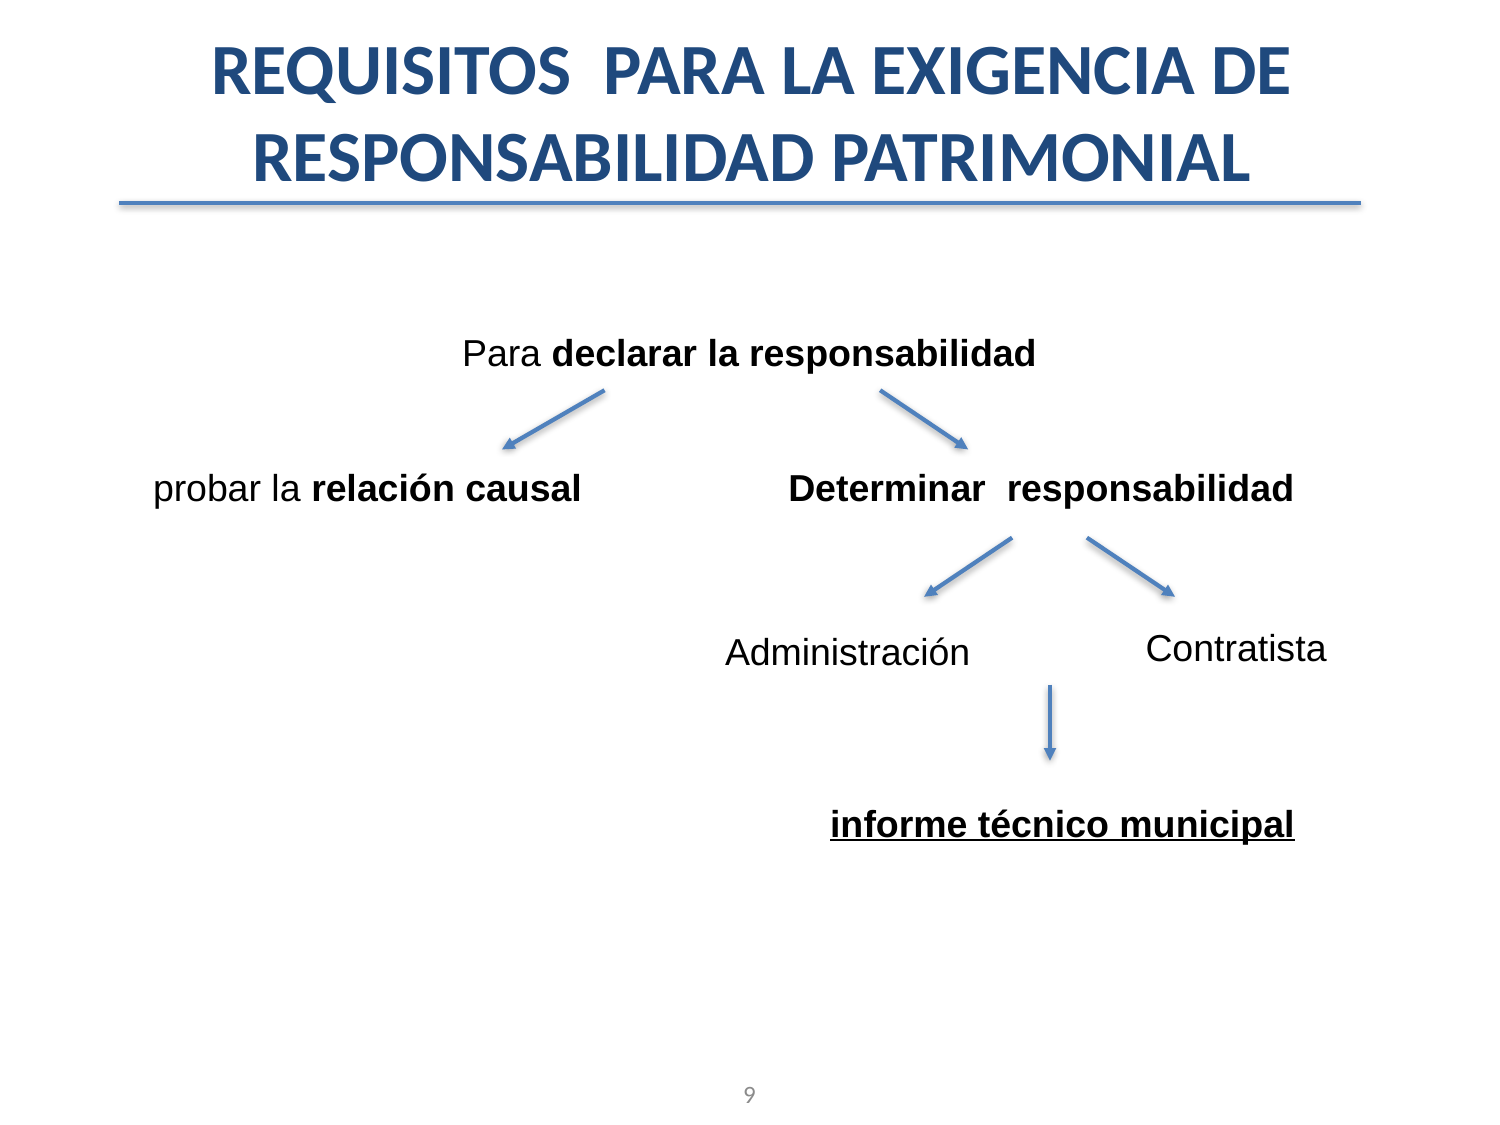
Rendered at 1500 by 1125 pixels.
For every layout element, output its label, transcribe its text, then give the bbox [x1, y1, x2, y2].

text_box Administración [710, 620, 1026, 681]
text_box Para declarar la responsabilidad probar la relación causal [138, 321, 1361, 561]
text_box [1086, 537, 1176, 597]
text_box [501, 390, 605, 450]
text_box Determinar responsabilidad [773, 456, 1327, 517]
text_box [923, 537, 1013, 597]
text_box informe técnico municipal [815, 792, 1500, 897]
text_box Contratista [1130, 616, 1345, 722]
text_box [879, 390, 969, 450]
slide_number 9 [0, 1063, 1500, 1124]
text_box REQUISITOS PARA LA EXIGENCIA DE RESPONSABILIDAD PATRIMONIAL [1, 15, 1500, 203]
